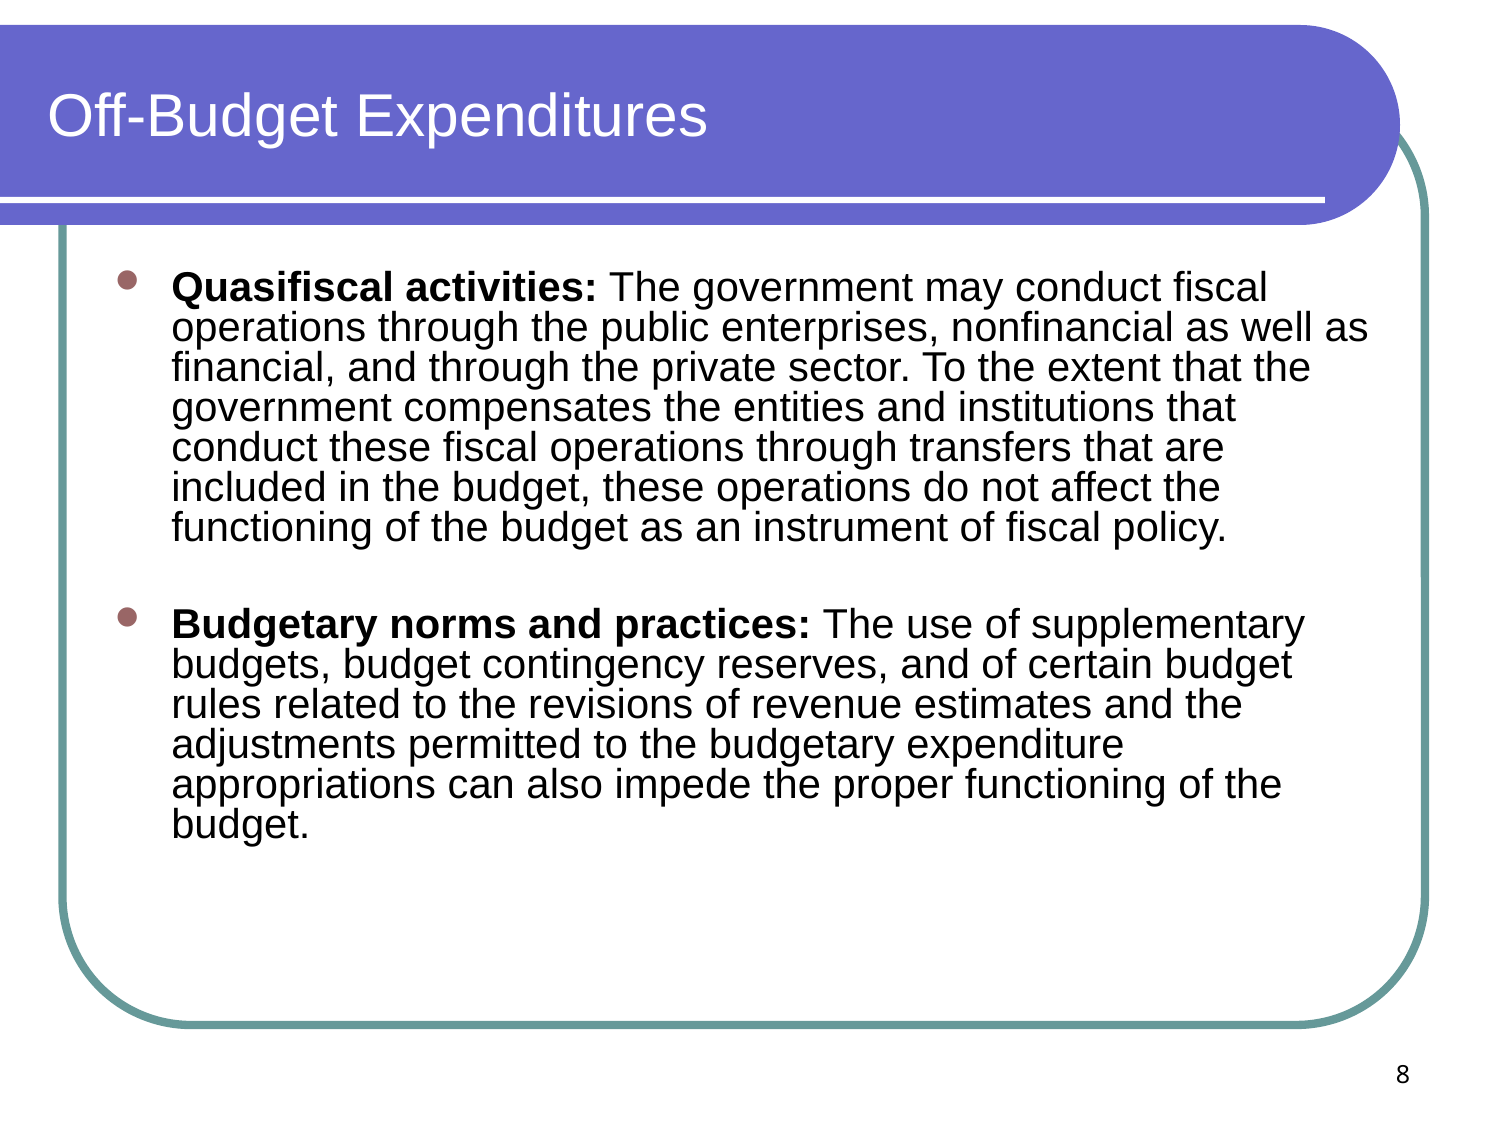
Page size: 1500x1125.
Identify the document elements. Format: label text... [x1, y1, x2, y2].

slide_number 8 [1074, 1024, 1426, 1101]
title Off-Budget Expenditures [31, 37, 1348, 188]
list Quasifiscal activities: The government may conduct fiscal operations through the public enterprises, nonfinancial as well as financial, and through the private sector. To the extent that the government compensates the entities and institutions that conduct these fiscal operations through transfers that are included in the budget, these operations do not affect the functioning of the budget as an instrument of fiscal policy. Budgetary norms and practices: The use of supplementary budgets, budget contingency reserves, and of certain budget rules related to the revisions of revenue estimates and the adjustments permitted to the budgetary expenditure appropriations can also impede the proper functioning of the budget. [99, 262, 1401, 988]
